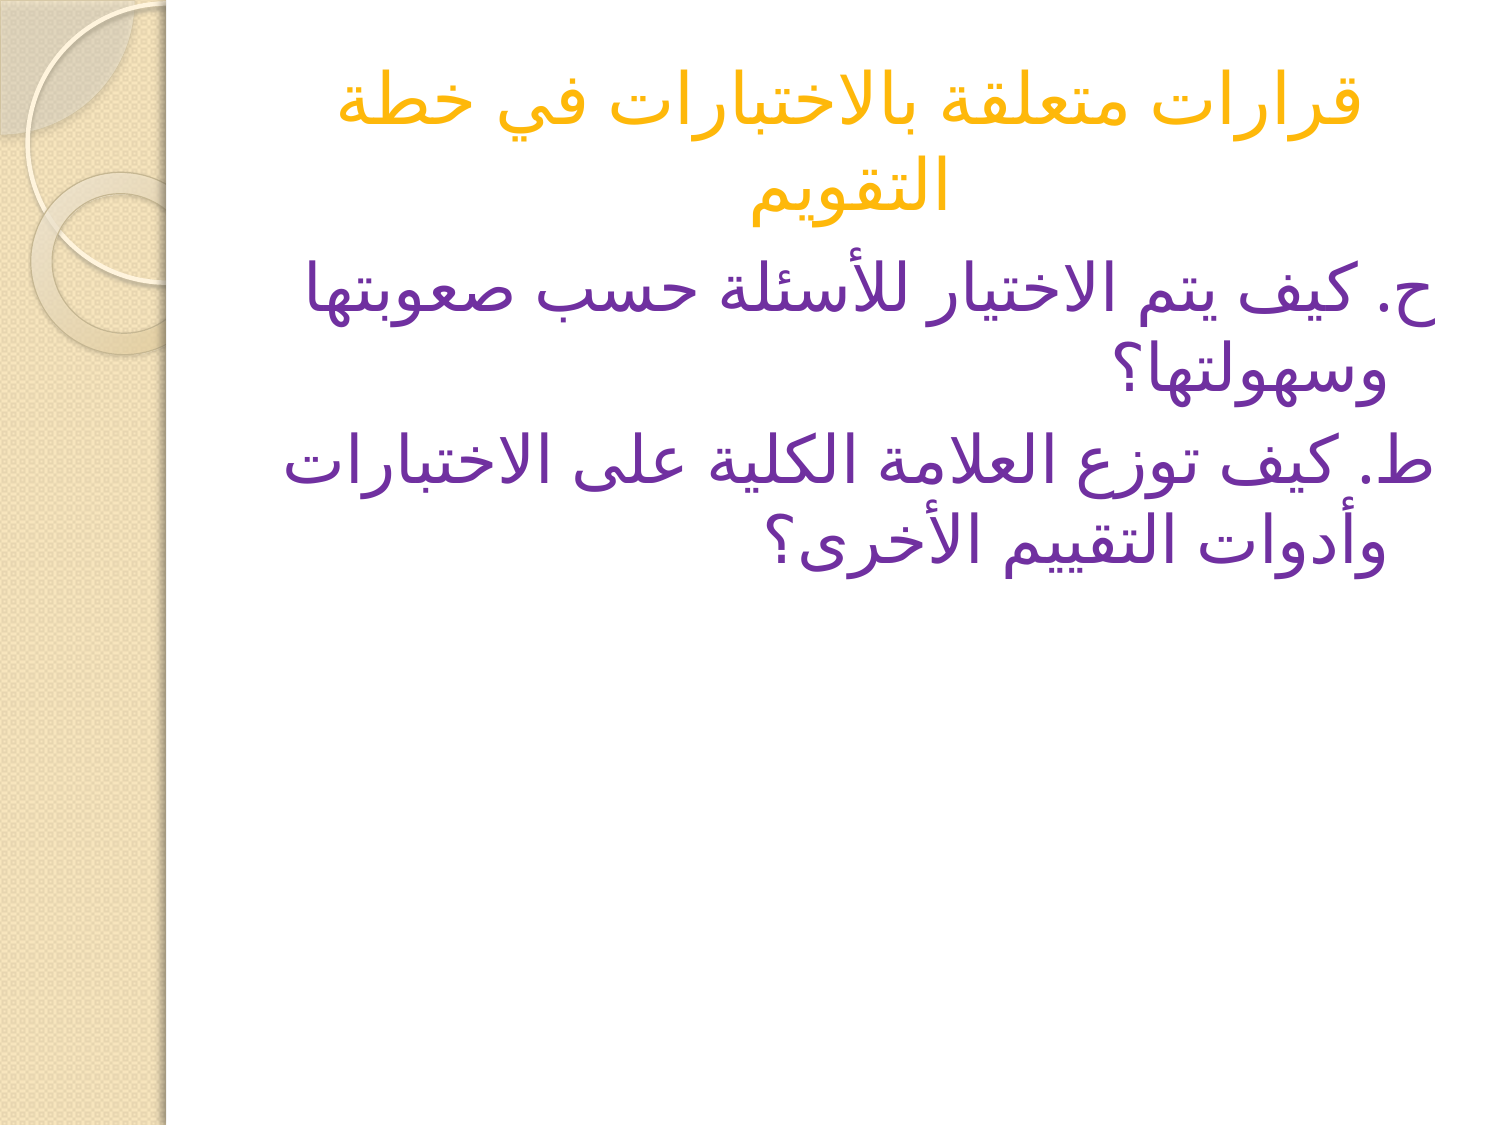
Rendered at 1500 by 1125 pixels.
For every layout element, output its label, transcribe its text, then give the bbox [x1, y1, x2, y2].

list ح. كيف يتم الاختيار للأسئلة حسب صعوبتها وسهولتها؟ ط. كيف توزع العلامة الكلية على الاختبارات وأدوات التقييم الأخرى؟ [235, 237, 1466, 1025]
title قرارات متعلقة بالاختبارات في خطة التقويم [235, 45, 1466, 233]
